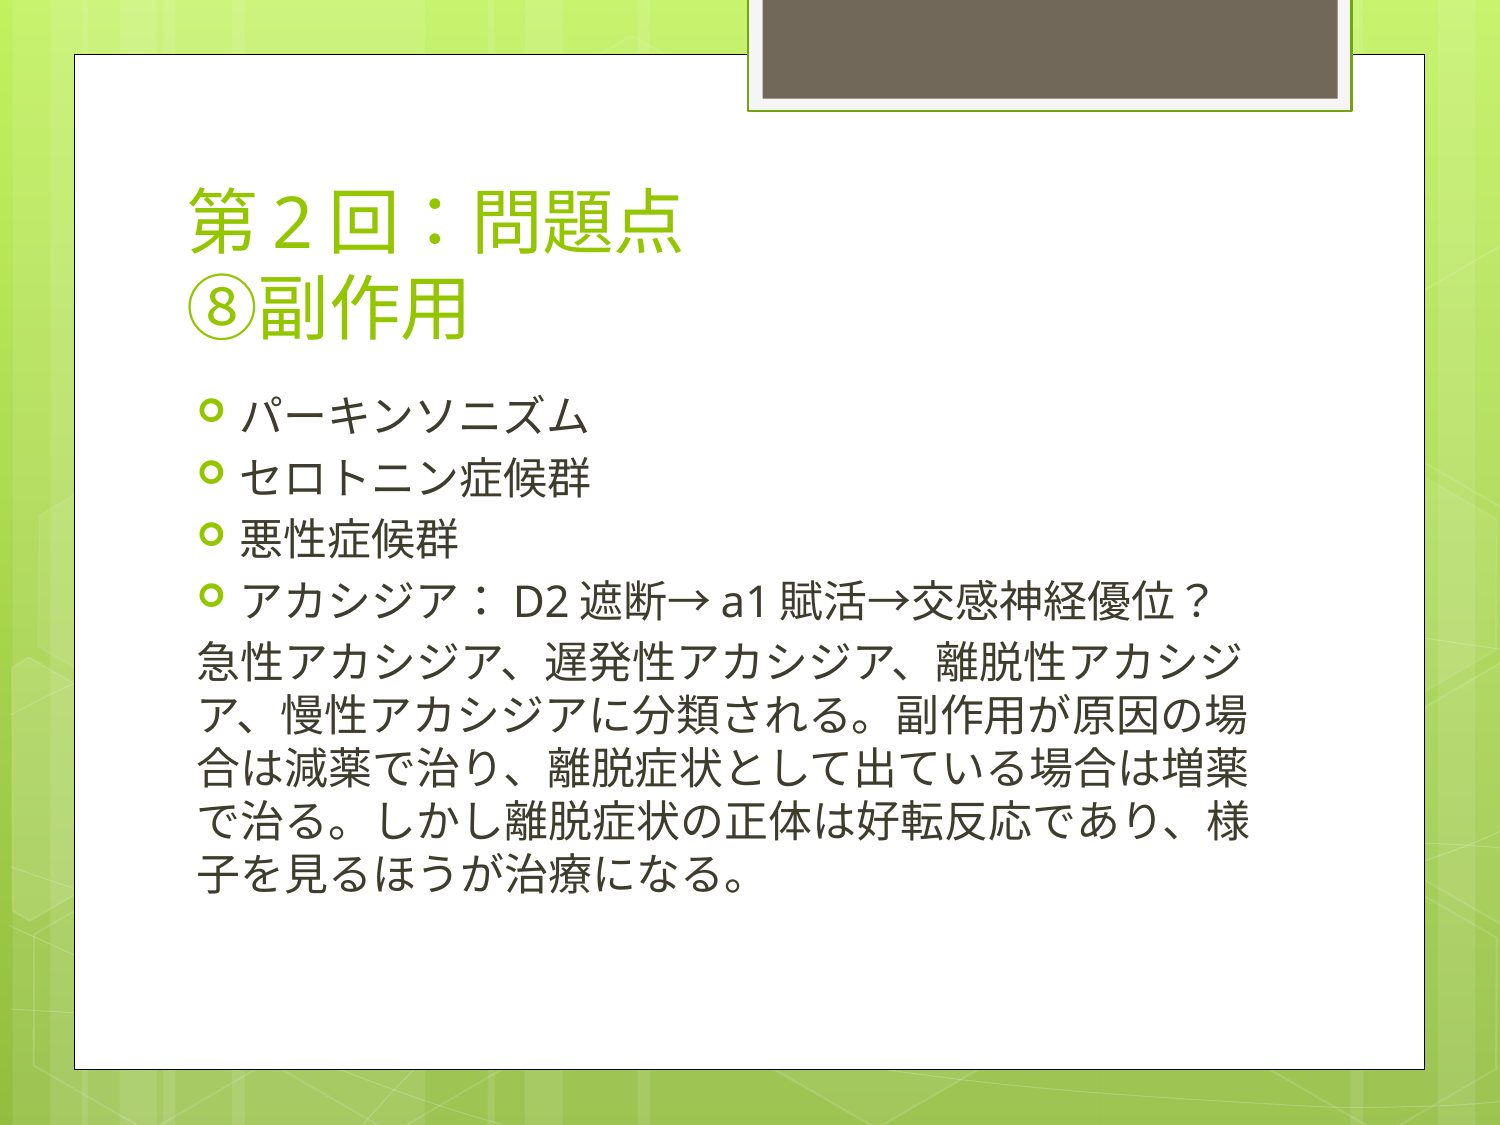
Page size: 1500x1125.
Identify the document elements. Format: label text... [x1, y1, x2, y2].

title 第2回：問題点 ⑧副作用 [171, 168, 1324, 357]
list パーキンソニズム セロトニン症候群 悪性症候群 アカシジア：D2遮断→a1賦活→交感神経優位？ 急性アカシジア、遅発性アカシジア、離脱性アカシジア、慢性アカシジアに分類される。副作用が原因の場合は減薬で治り、離脱症状として出ている場合は増薬で治る。しかし離脱症状の正体は好転反応であり、様子を見るほうが治療になる。 [171, 381, 1283, 957]
